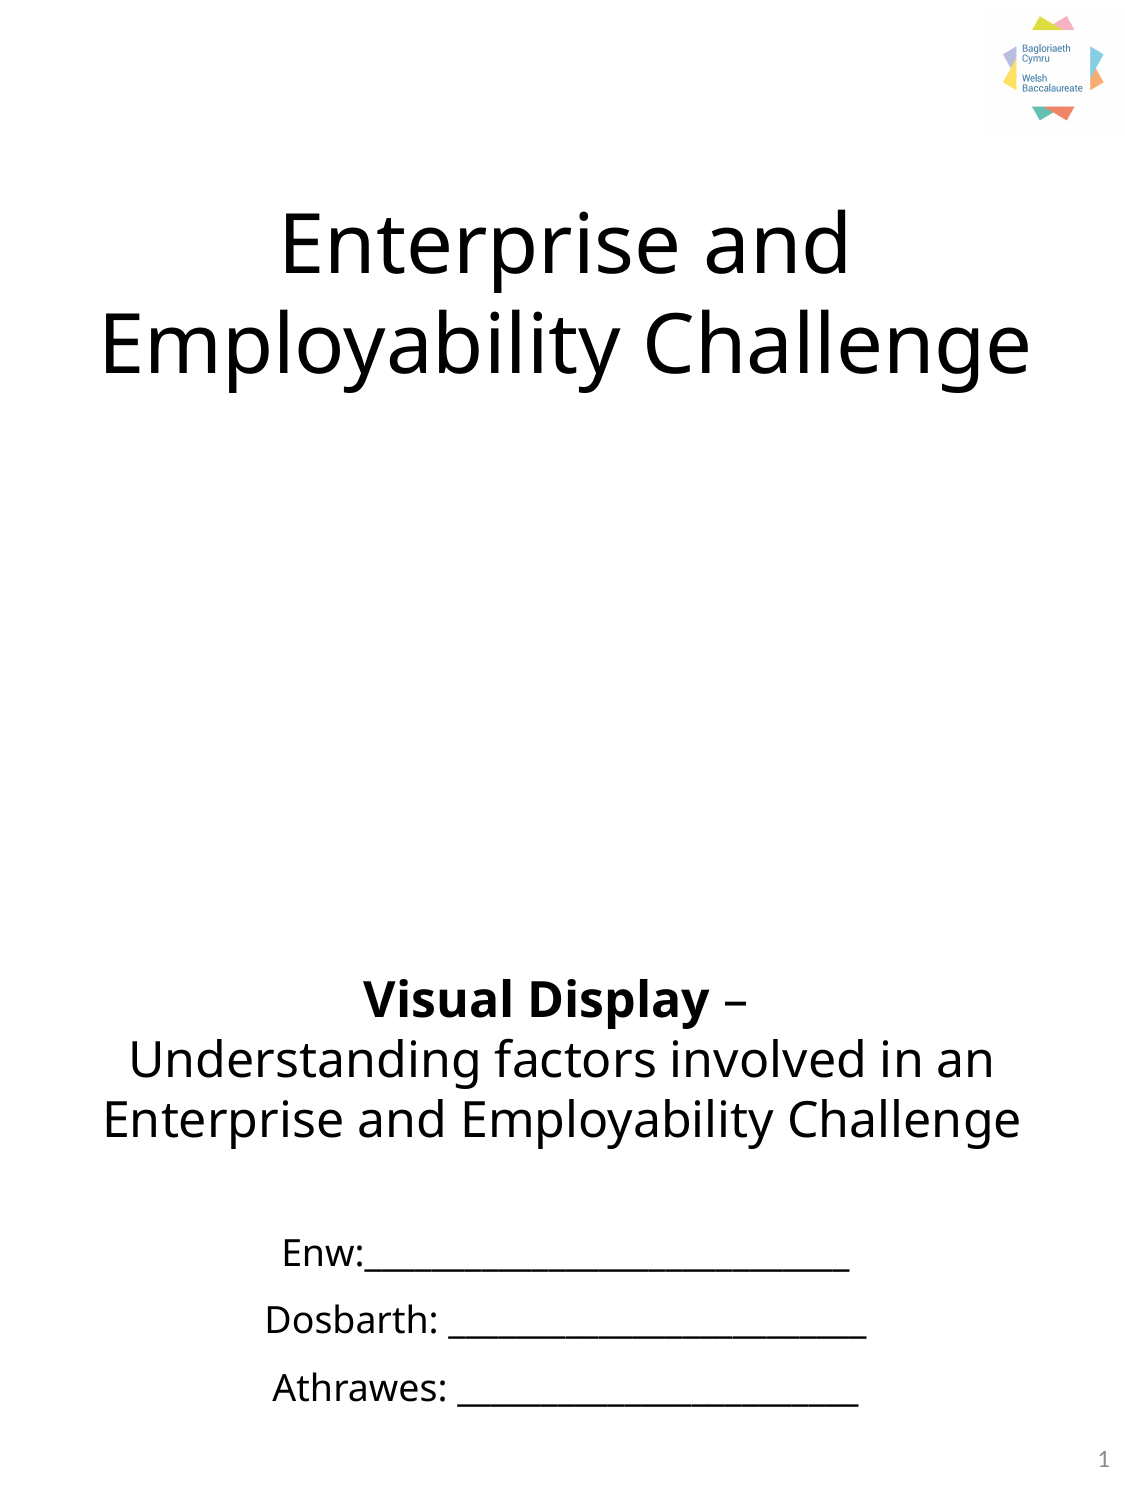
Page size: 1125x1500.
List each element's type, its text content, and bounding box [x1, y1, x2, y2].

text_box Enw:_____________________________ Dosbarth: _________________________ Athrawes: ________________________ [6, 1198, 1125, 1417]
text_box Visual Display – Understanding factors involved in an Enterprise and Employability Challenge [0, 960, 1125, 1155]
slide_number 1 [862, 1417, 1125, 1497]
text_box Enterprise and Employability Challenge [6, 182, 1125, 398]
picture [987, 7, 1125, 136]
